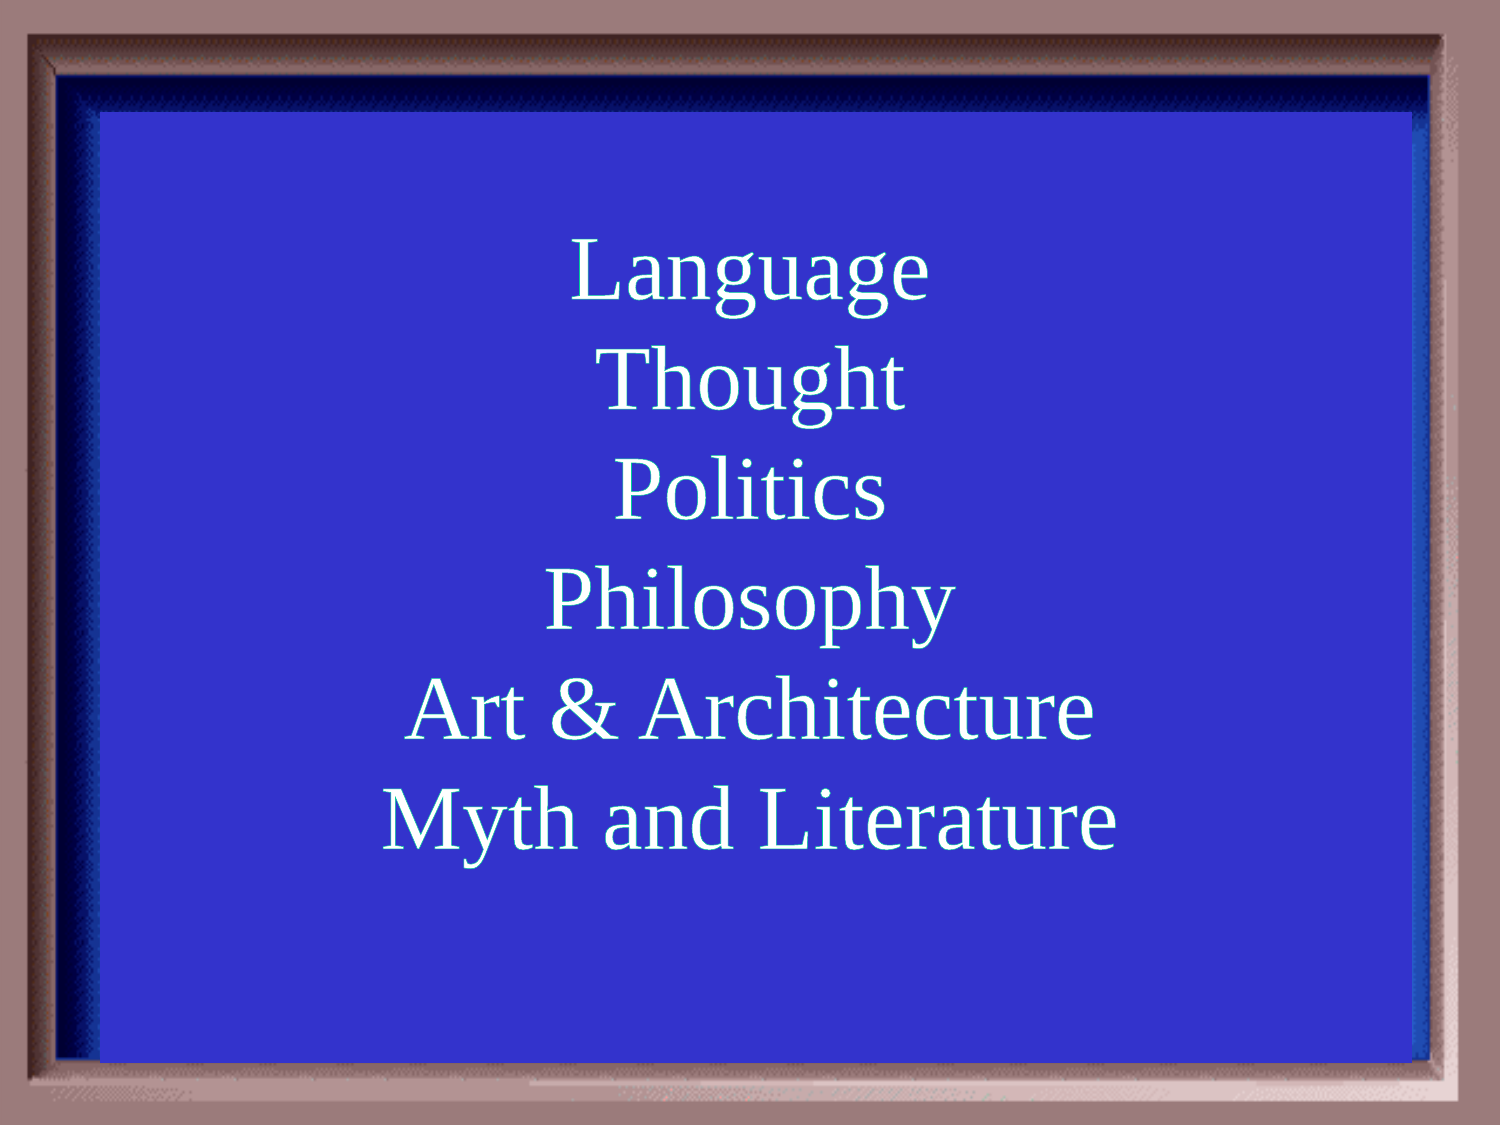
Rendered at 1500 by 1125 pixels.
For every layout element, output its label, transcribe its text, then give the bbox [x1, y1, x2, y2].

text_box Language Thought Politics Philosophy Art & Architecture Myth and Literature [365, 199, 1136, 875]
picture [0, 0, 1500, 1125]
text_box [99, 112, 1413, 1063]
